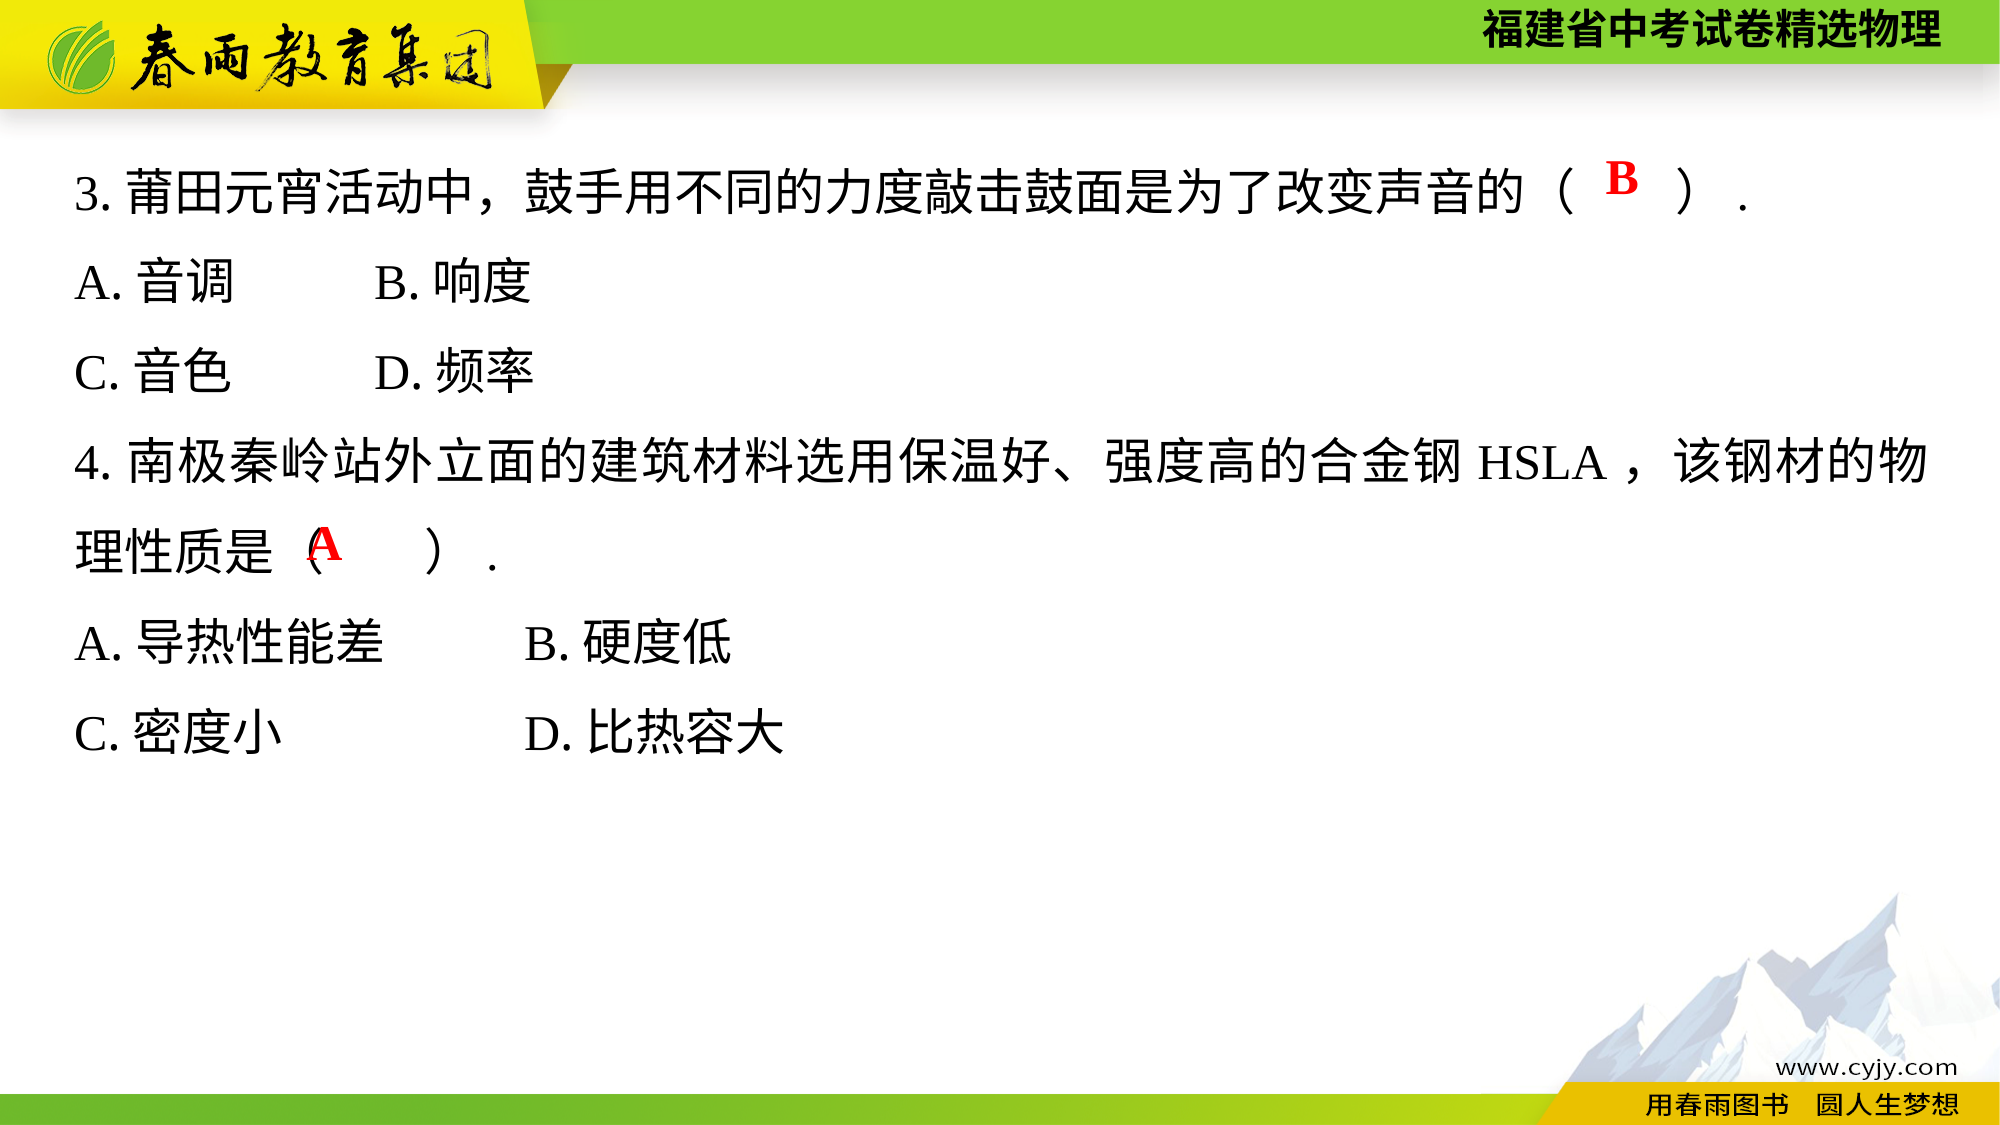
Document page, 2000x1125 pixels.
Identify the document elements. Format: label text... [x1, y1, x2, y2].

text_box B [1590, 137, 1654, 212]
picture [0, 0, 2000, 1125]
text_box A [291, 503, 358, 579]
list 3.莆田元宵活动中，鼓手用不同的力度敲击鼓面是为了改变声音的（ ）. A.音调 B.响度 C.音色 D.频率 4.南极秦岭站外立面的建筑材料选用保温好、强度高的合金钢HSLA，该钢材的物理性质是（ ）. A.导热性能差 B.硬度低 C.密度小 D.比热容大 [59, 122, 1944, 763]
